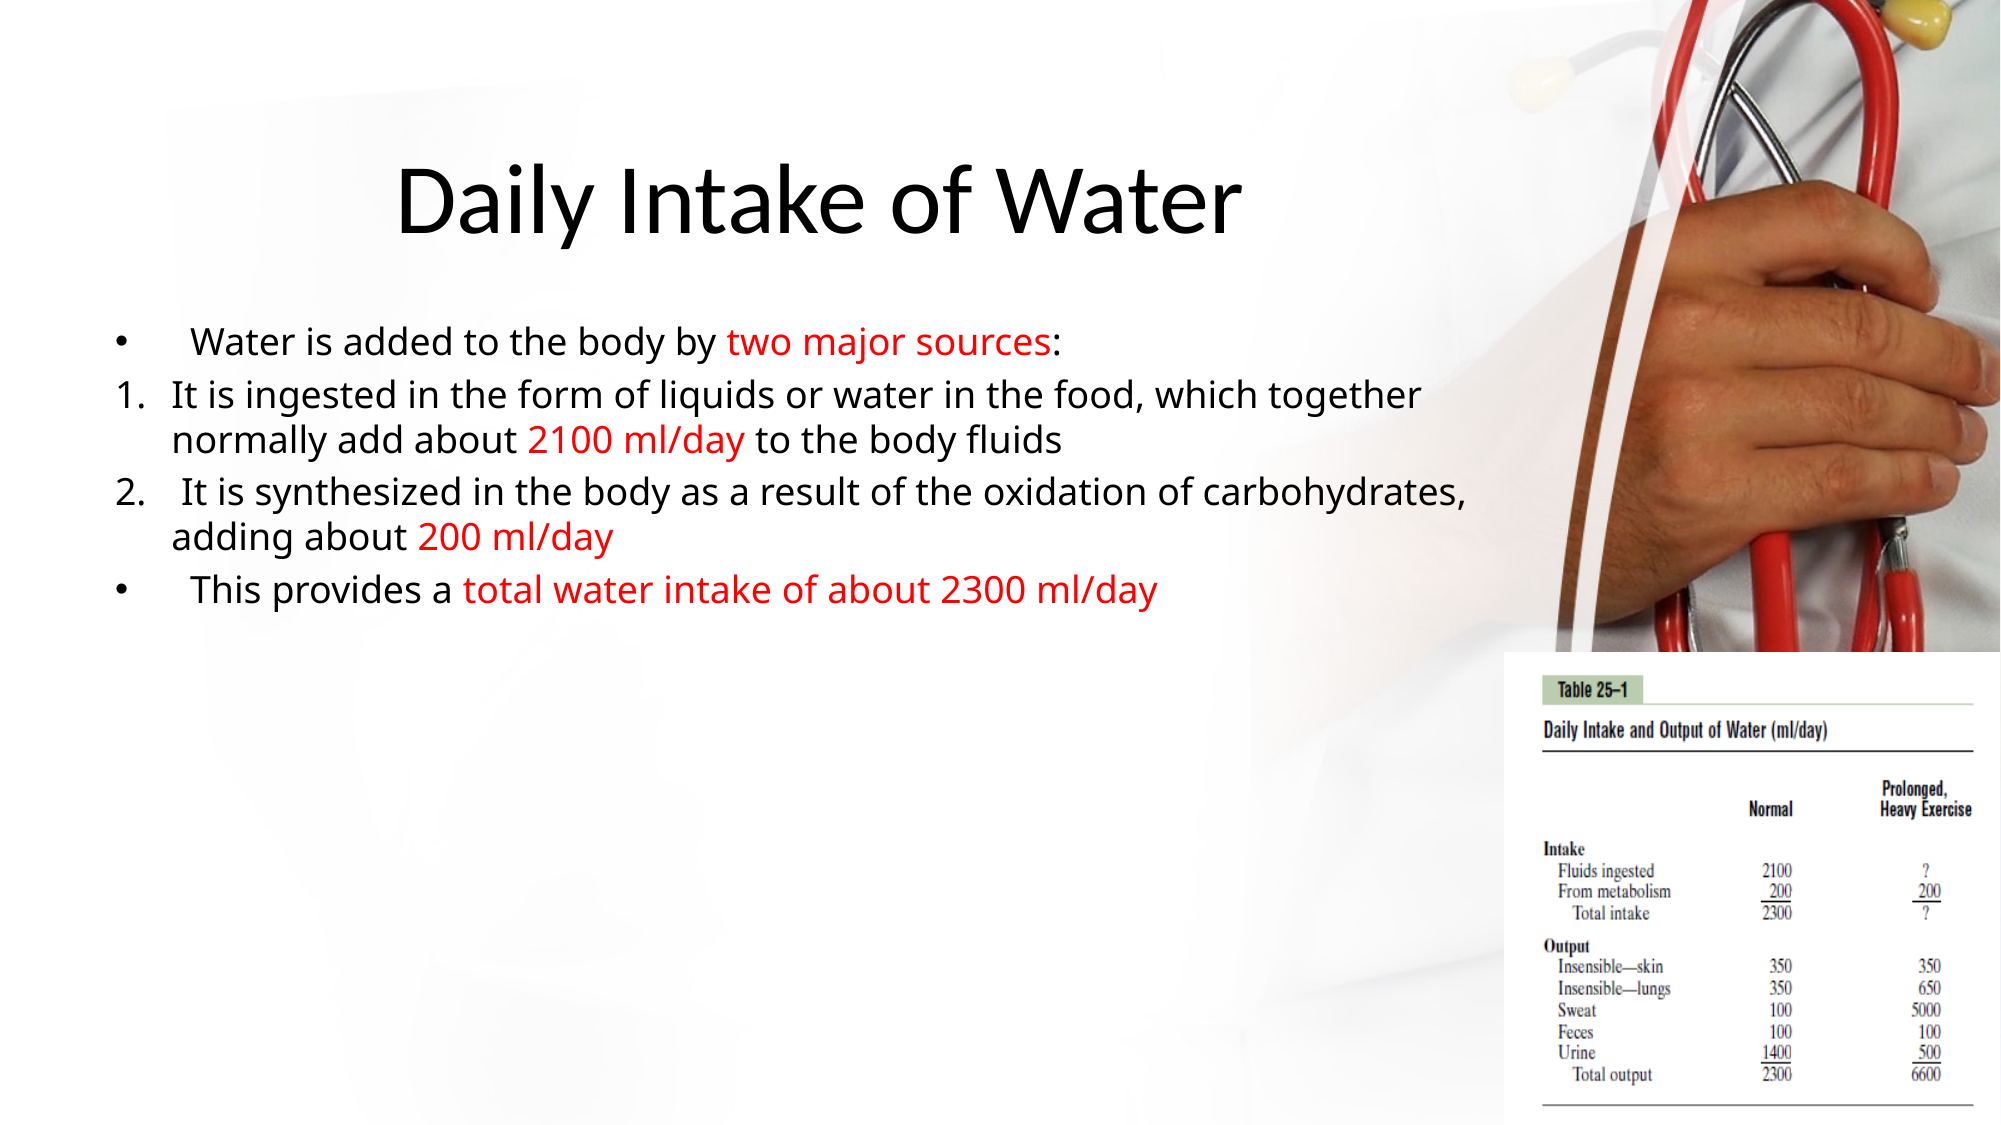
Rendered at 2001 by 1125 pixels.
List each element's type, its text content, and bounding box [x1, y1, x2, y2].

title Daily Intake of Water [99, 110, 1540, 278]
list Water is added to the body by two major sources: It is ingested in the form of liquids or water in the food, which together normally add about 2100 ml/day to the body fluids It is synthesized in the body as a result of the oxidation of carbohydrates, adding about 200 ml/day This provides a total water intake of about 2300 ml/day [100, 310, 1537, 1043]
picture [0, 0, 2001, 1125]
